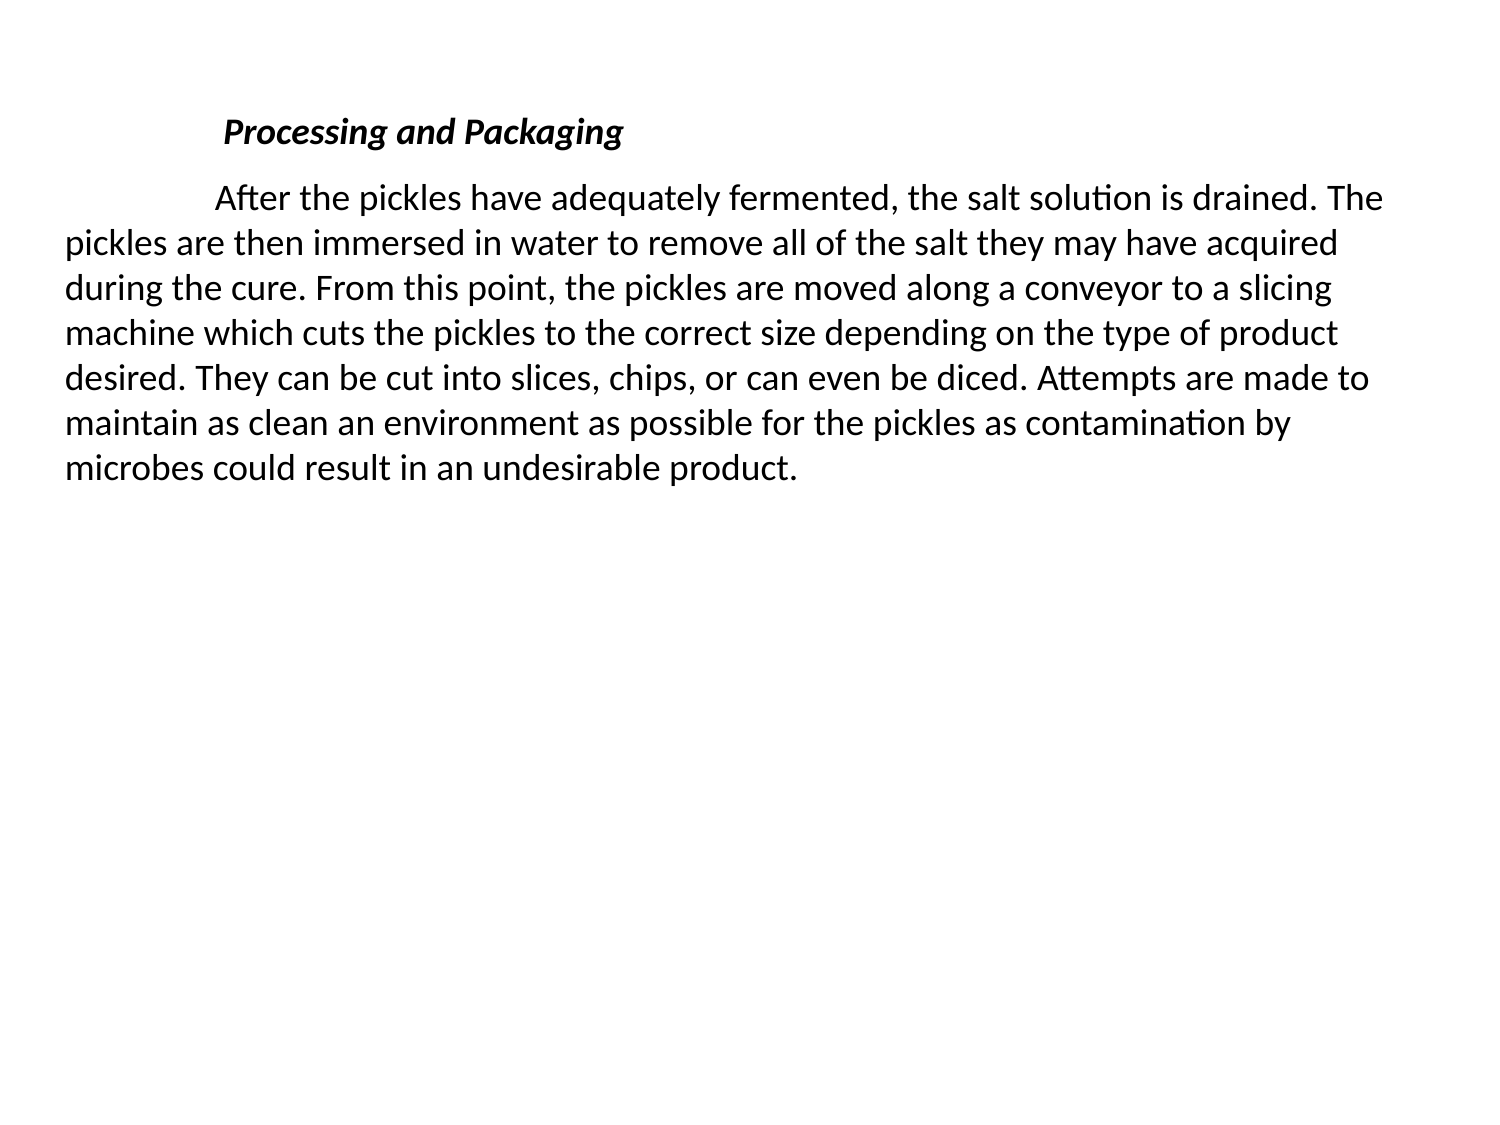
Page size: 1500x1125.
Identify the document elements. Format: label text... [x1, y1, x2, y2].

text_box Processing and Packaging After the pickles have adequately fermented, the salt solution is drained. The pickles are then immersed in water to remove all of the salt they may have acquired during the cure. From this point, the pickles are moved along a conveyor to a slicing machine which cuts the pickles to the correct size depending on the type of product desired. They can be cut into slices, chips, or can even be diced. Attempts are made to maintain as clean an environment as possible for the pickles as contamination by microbes could result in an undesirable product. [50, 99, 1450, 496]
